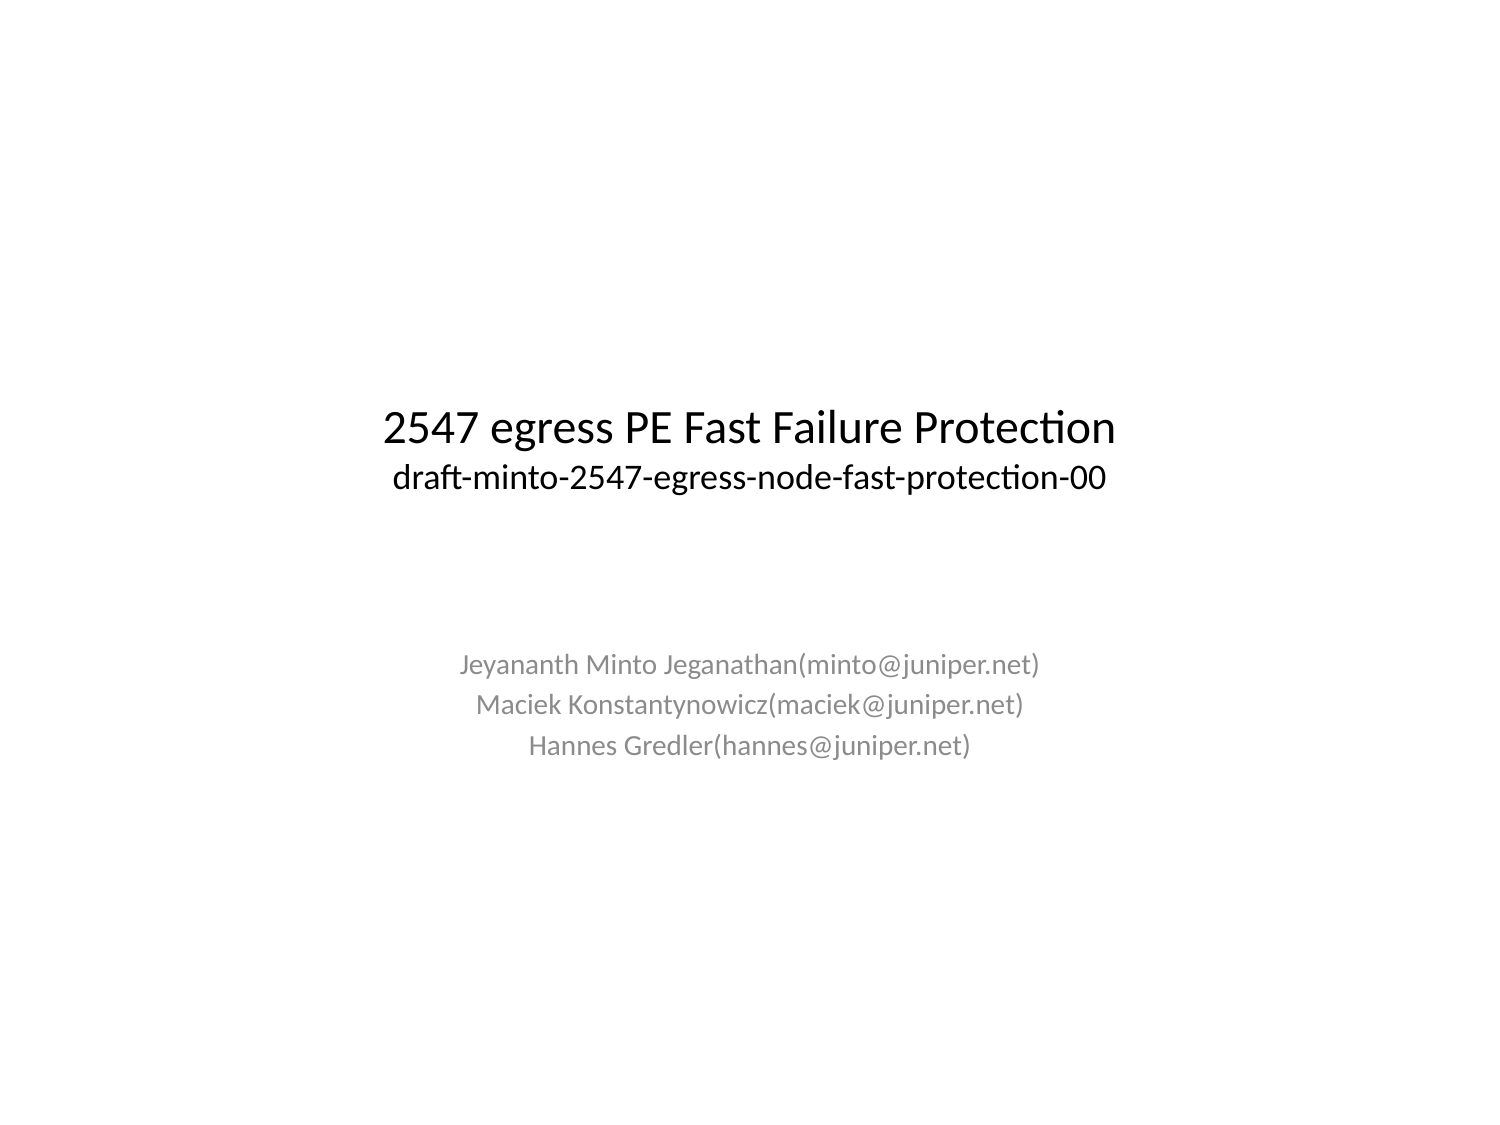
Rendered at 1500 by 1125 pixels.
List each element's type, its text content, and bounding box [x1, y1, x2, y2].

title 2547 egress PE Fast Failure Protection draft-minto-2547-egress-node-fast-protection-00 [112, 387, 1388, 576]
subtitle Jeyananth Minto Jeganathan(minto@juniper.net) Maciek Konstantynowicz(maciek@juniper.net) Hannes Gredler(hannes@juniper.net) [225, 637, 1275, 925]
